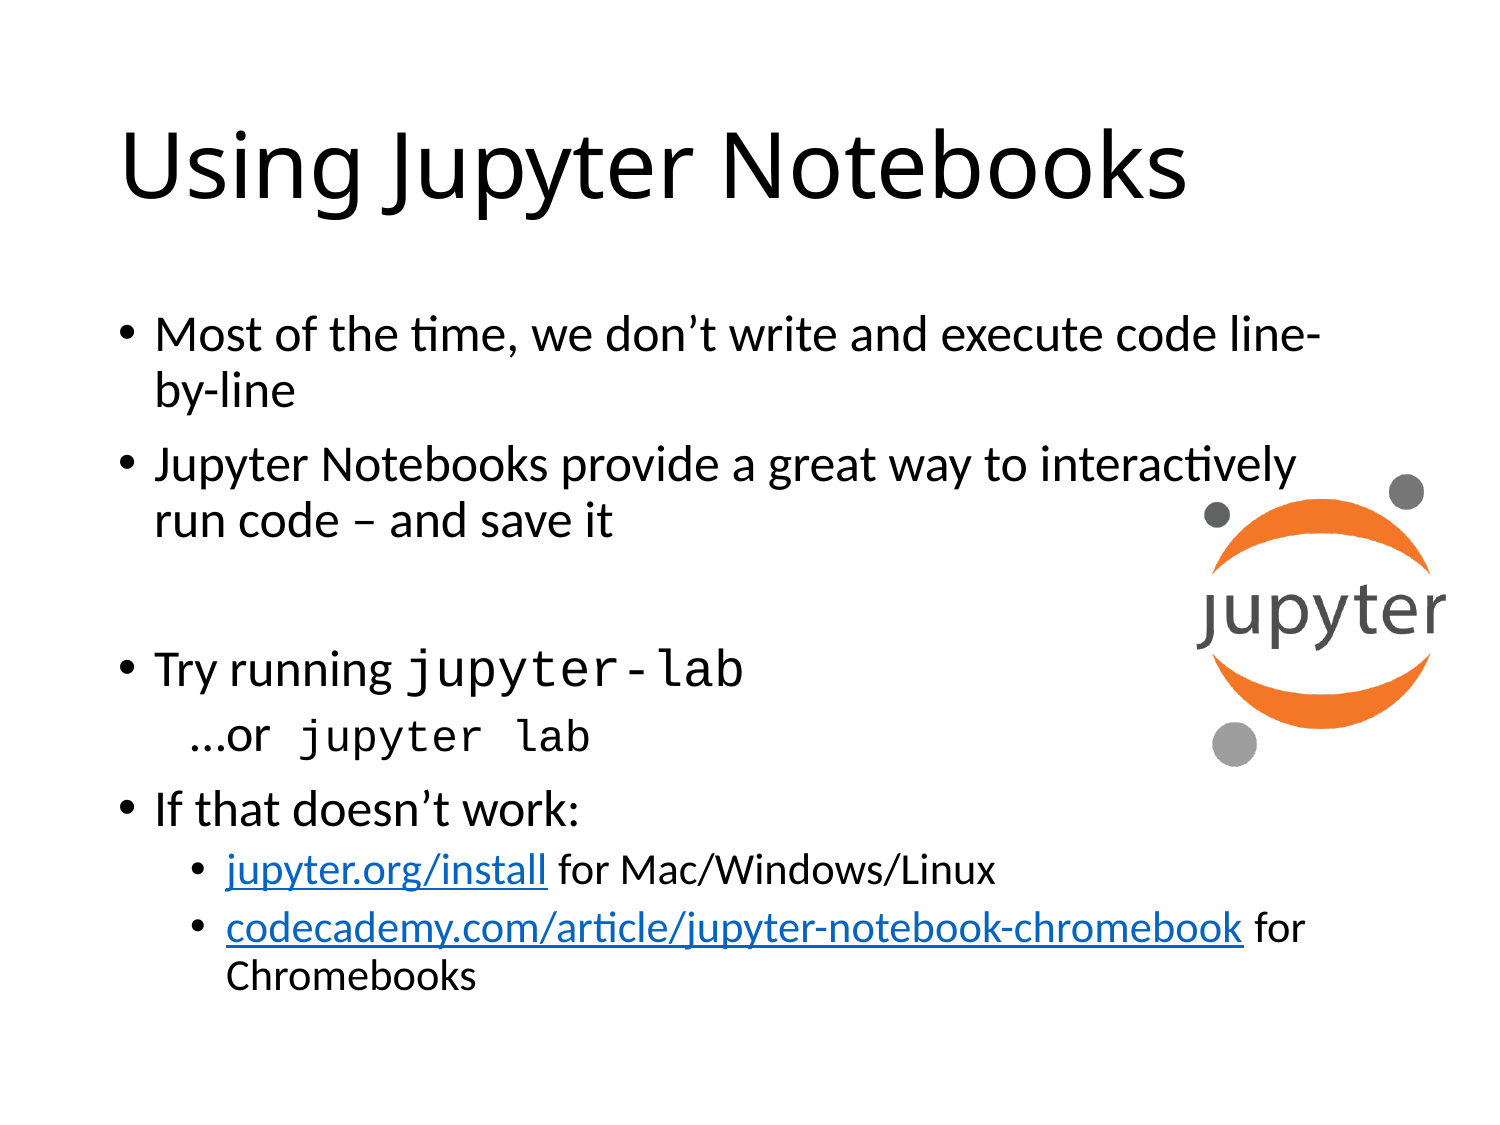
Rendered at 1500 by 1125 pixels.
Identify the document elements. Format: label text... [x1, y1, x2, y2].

list Most of the time, we don’t write and execute code line-by-line Jupyter Notebooks provide a great way to interactively run code – and save it Try running jupyter-lab …or jupyter lab If that doesn’t work: jupyter.org/install for Mac/Windows/Linux codecademy.com/article/jupyter-notebook-chromebook for Chromebooks [103, 299, 1397, 1014]
picture [1193, 470, 1450, 768]
title Using Jupyter Notebooks [103, 59, 1397, 278]
